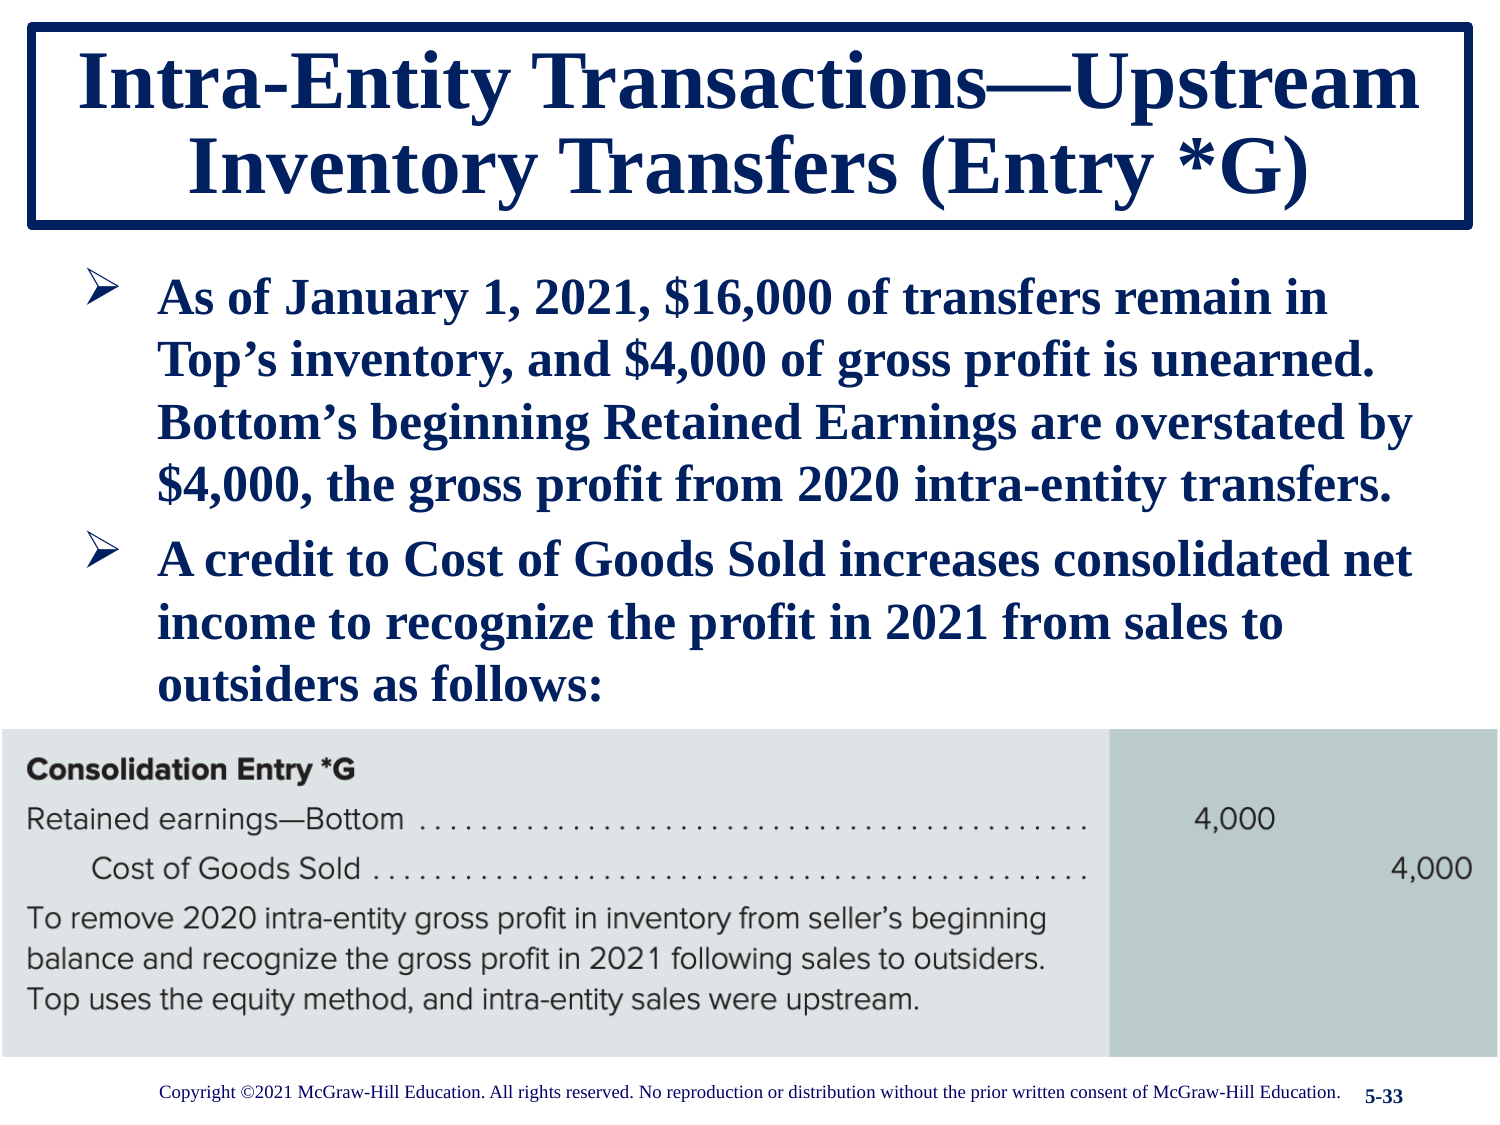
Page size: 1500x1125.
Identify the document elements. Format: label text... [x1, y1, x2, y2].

picture [0, 724, 1500, 1064]
title Intra-Entity Transactions—Upstream Inventory Transfers (Entry *G) [27, 22, 1473, 230]
text_box Copyright ©2021 McGraw-Hill Education. All rights reserved. No reproduction or distribution without the prior written consent of McGraw-Hill Education. [76, 1072, 1424, 1110]
slide_number 5-33 [1350, 1074, 1438, 1125]
text_box As of January 1, 2021, $16,000 of transfers remain in Top’s inventory, and $4,000 of gross profit is unearned. Bottom’s beginning Retained Earnings are overstated by $4,000, the gross profit from 2020 intra-entity transfers. A credit to Cost of Goods Sold increases consolidated net income to recognize the profit in 2021 from sales to outsiders as follows: [67, 254, 1433, 720]
